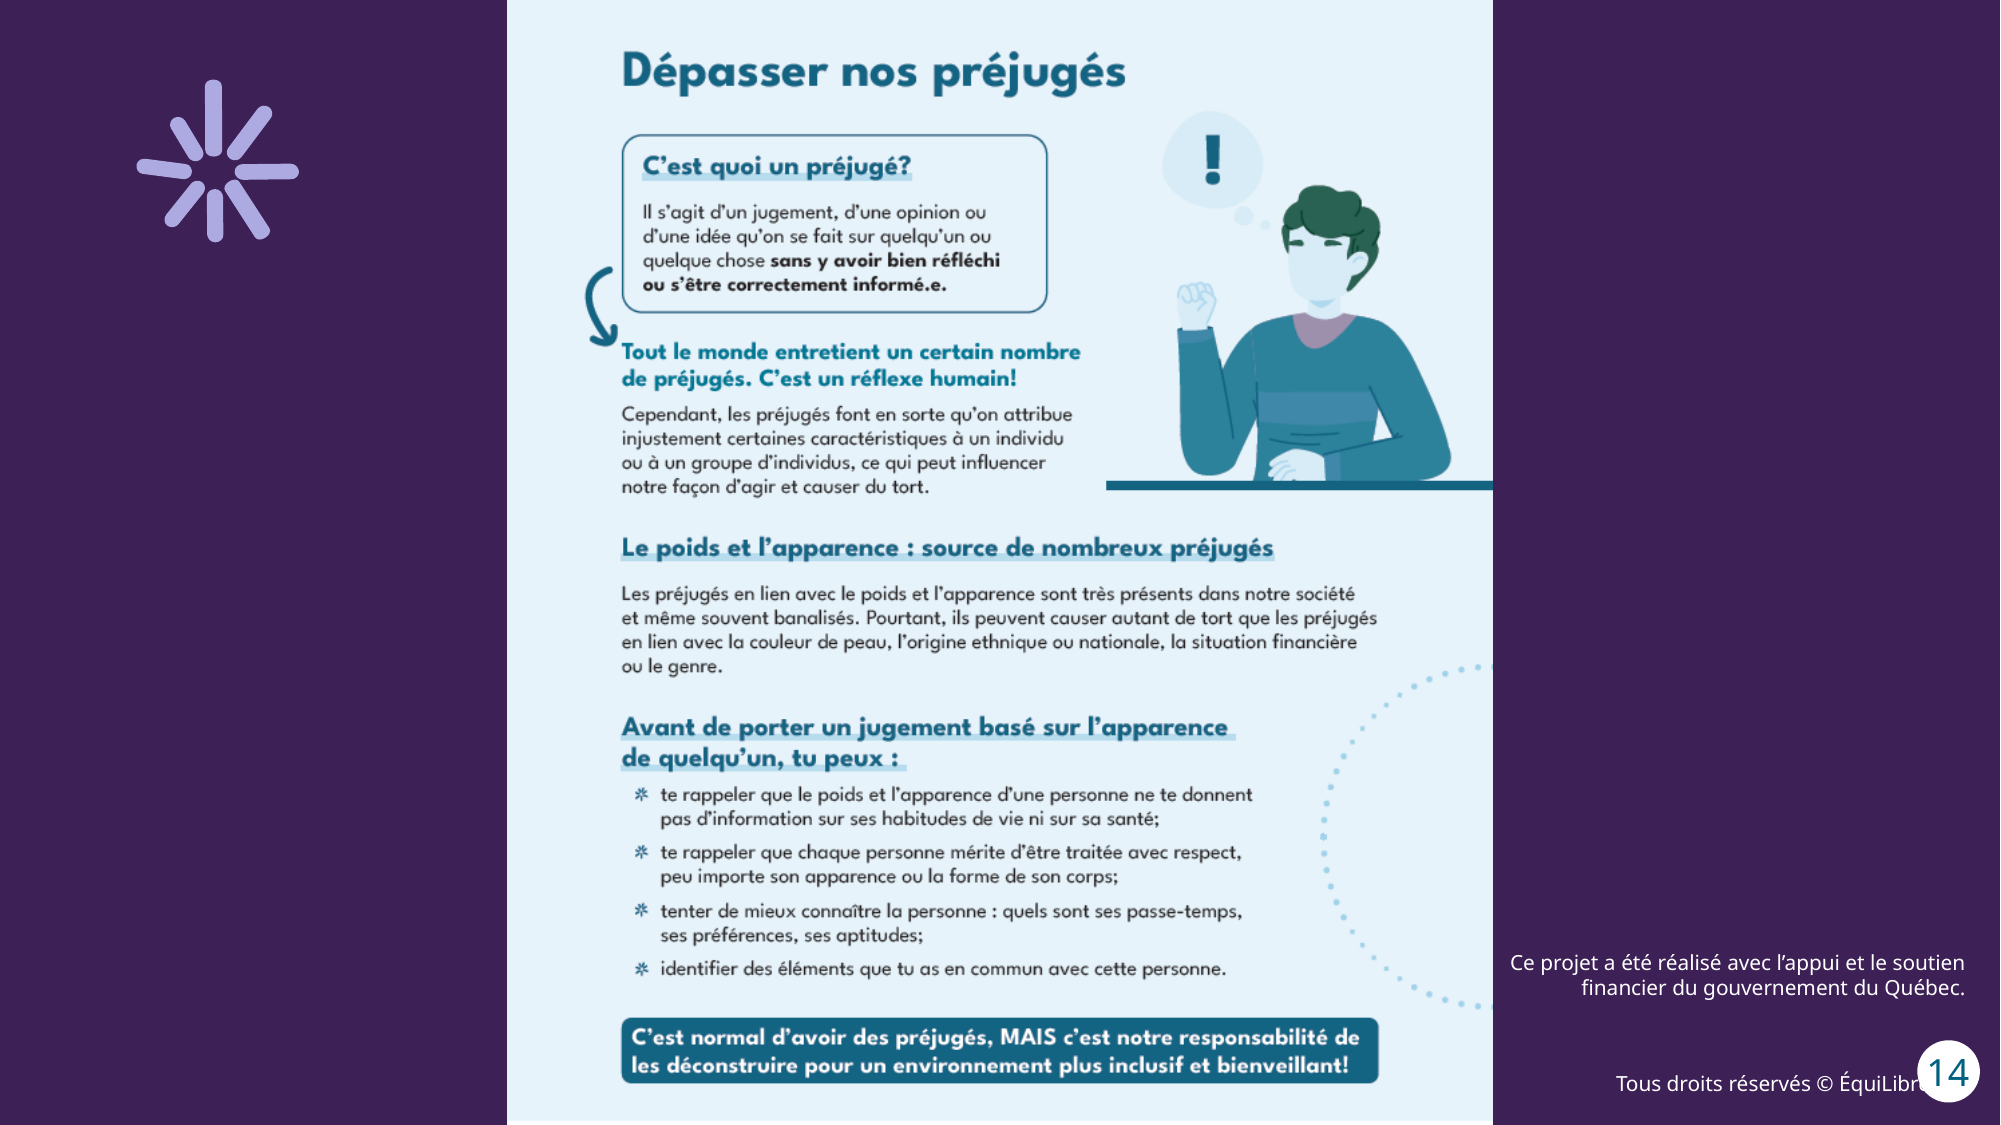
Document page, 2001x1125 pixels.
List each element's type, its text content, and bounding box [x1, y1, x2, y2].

text_box Ce projet a été réalisé avec l’appui et le soutien financier du gouvernement du Québec. [1493, 942, 1980, 1007]
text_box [1911, 1040, 1990, 1103]
picture [506, 0, 1493, 1125]
